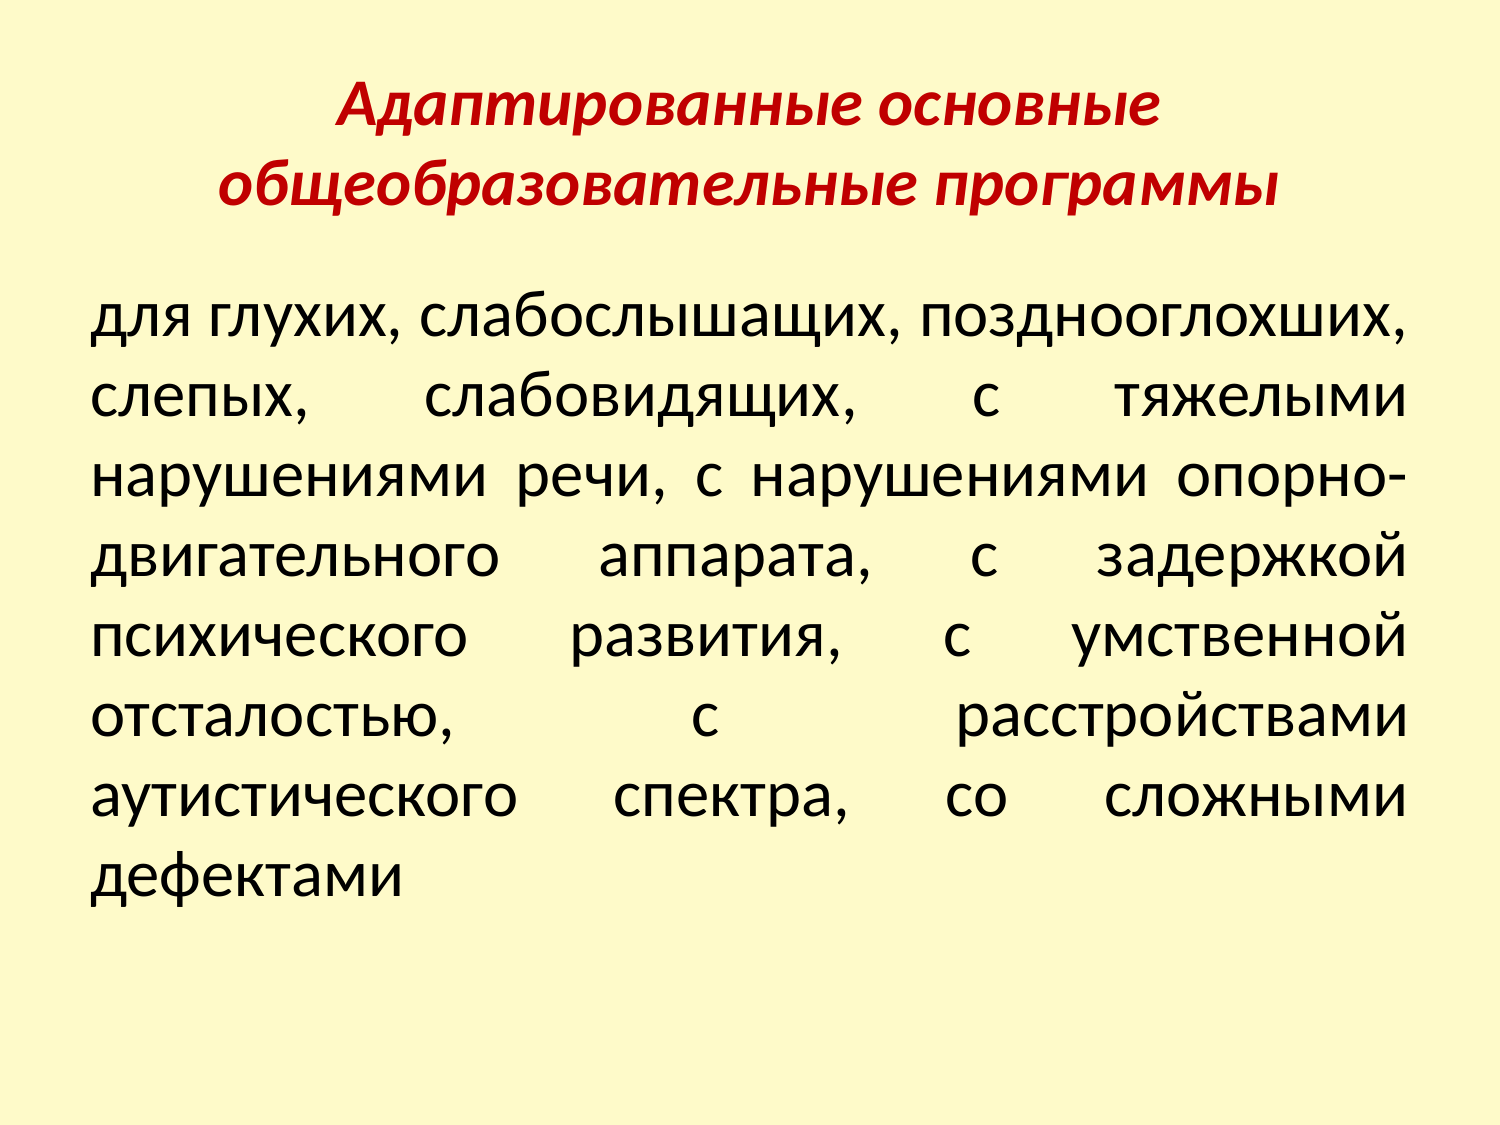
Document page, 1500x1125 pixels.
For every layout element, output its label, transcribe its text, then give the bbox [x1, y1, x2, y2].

list для глухих, слабослышащих, позднооглохших, слепых, слабовидящих, с тяжелыми нарушениями речи, с нарушениями опорно-двигательного аппарата, с задержкой психического развития, с умственной отсталостью, с расстройствами аутистического спектра, со сложными дефектами [75, 262, 1425, 1005]
title Адаптированные основные общеобразовательные программы [75, 45, 1425, 233]
